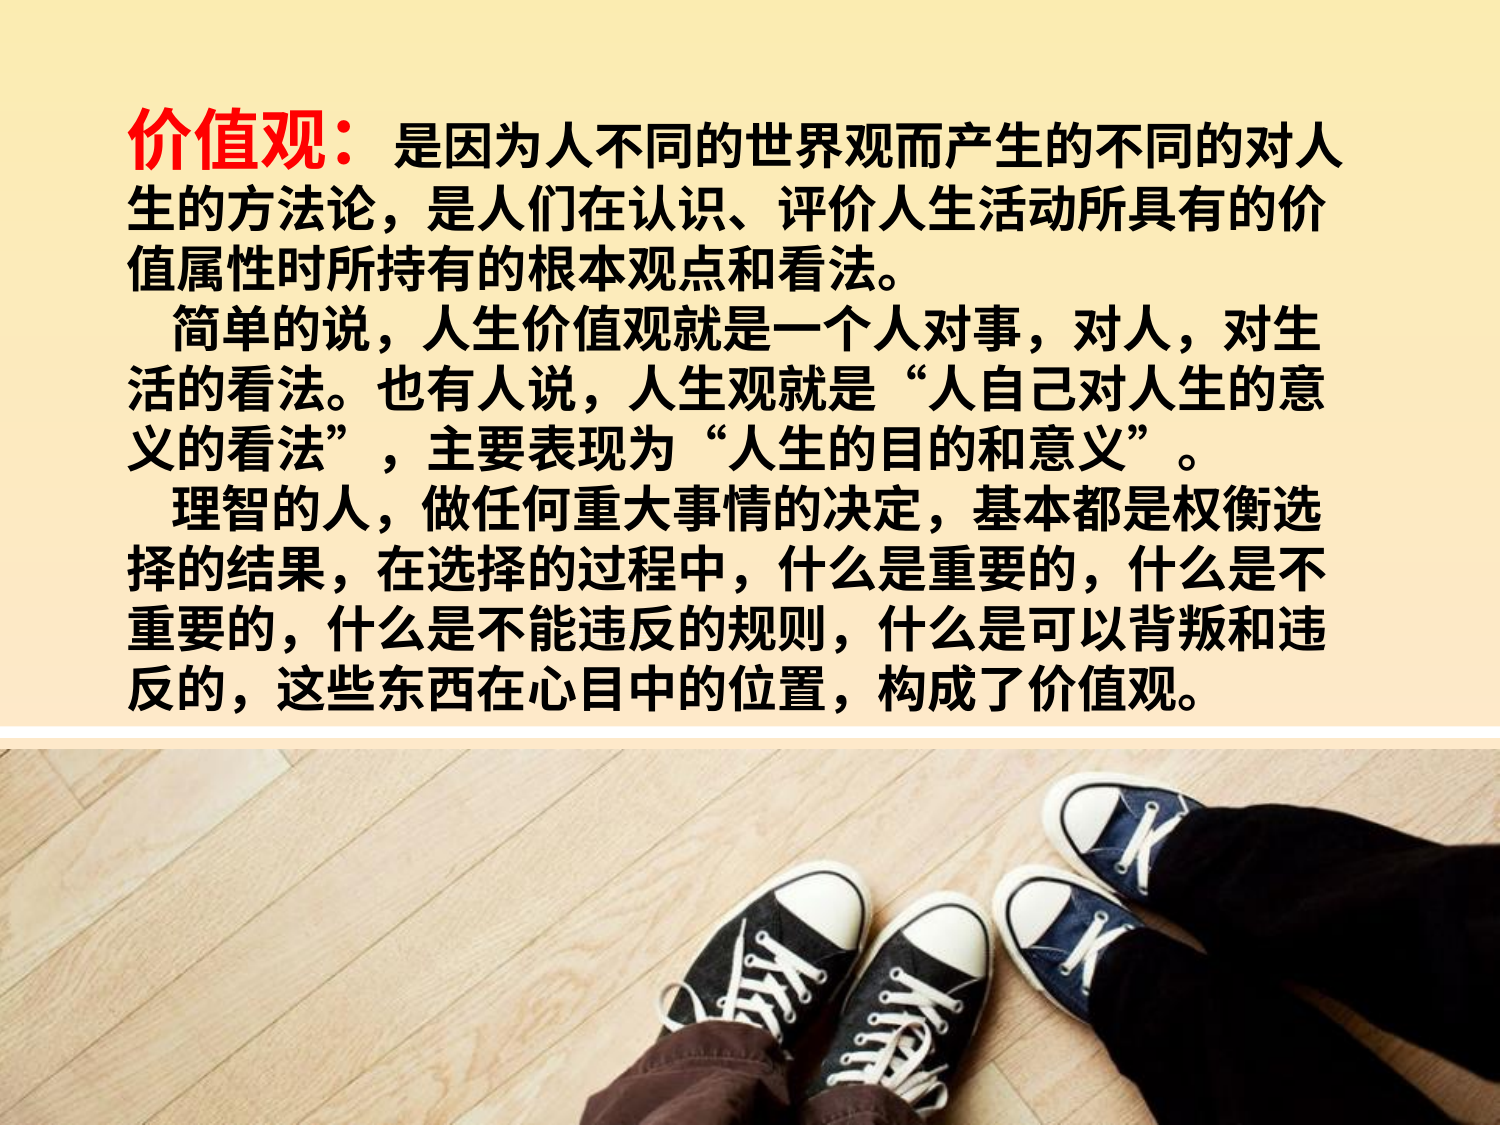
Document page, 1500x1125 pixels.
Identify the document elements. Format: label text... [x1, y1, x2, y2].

picture [0, 749, 1500, 1125]
title 价值观：是因为人不同的世界观而产生的不同的对人生的方法论，是人们在认识、评价人生活动所具有的价值属性时所持有的根本观点和看法。 简单的说，人生价值观就是一个人对事，对人，对生活的看法。也有人说，人生观就是“人自己对人生的意义的看法”，主要表现为“人生的目的和意义”。 理智的人，做任何重大事情的决定，基本都是权衡选择的结果，在选择的过程中，什么是重要的，什么是不重要的，什么是不能违反的规则，什么是可以背叛和违反的，这些东西在心目中的位置，构成了价值观。 [111, 0, 1387, 816]
